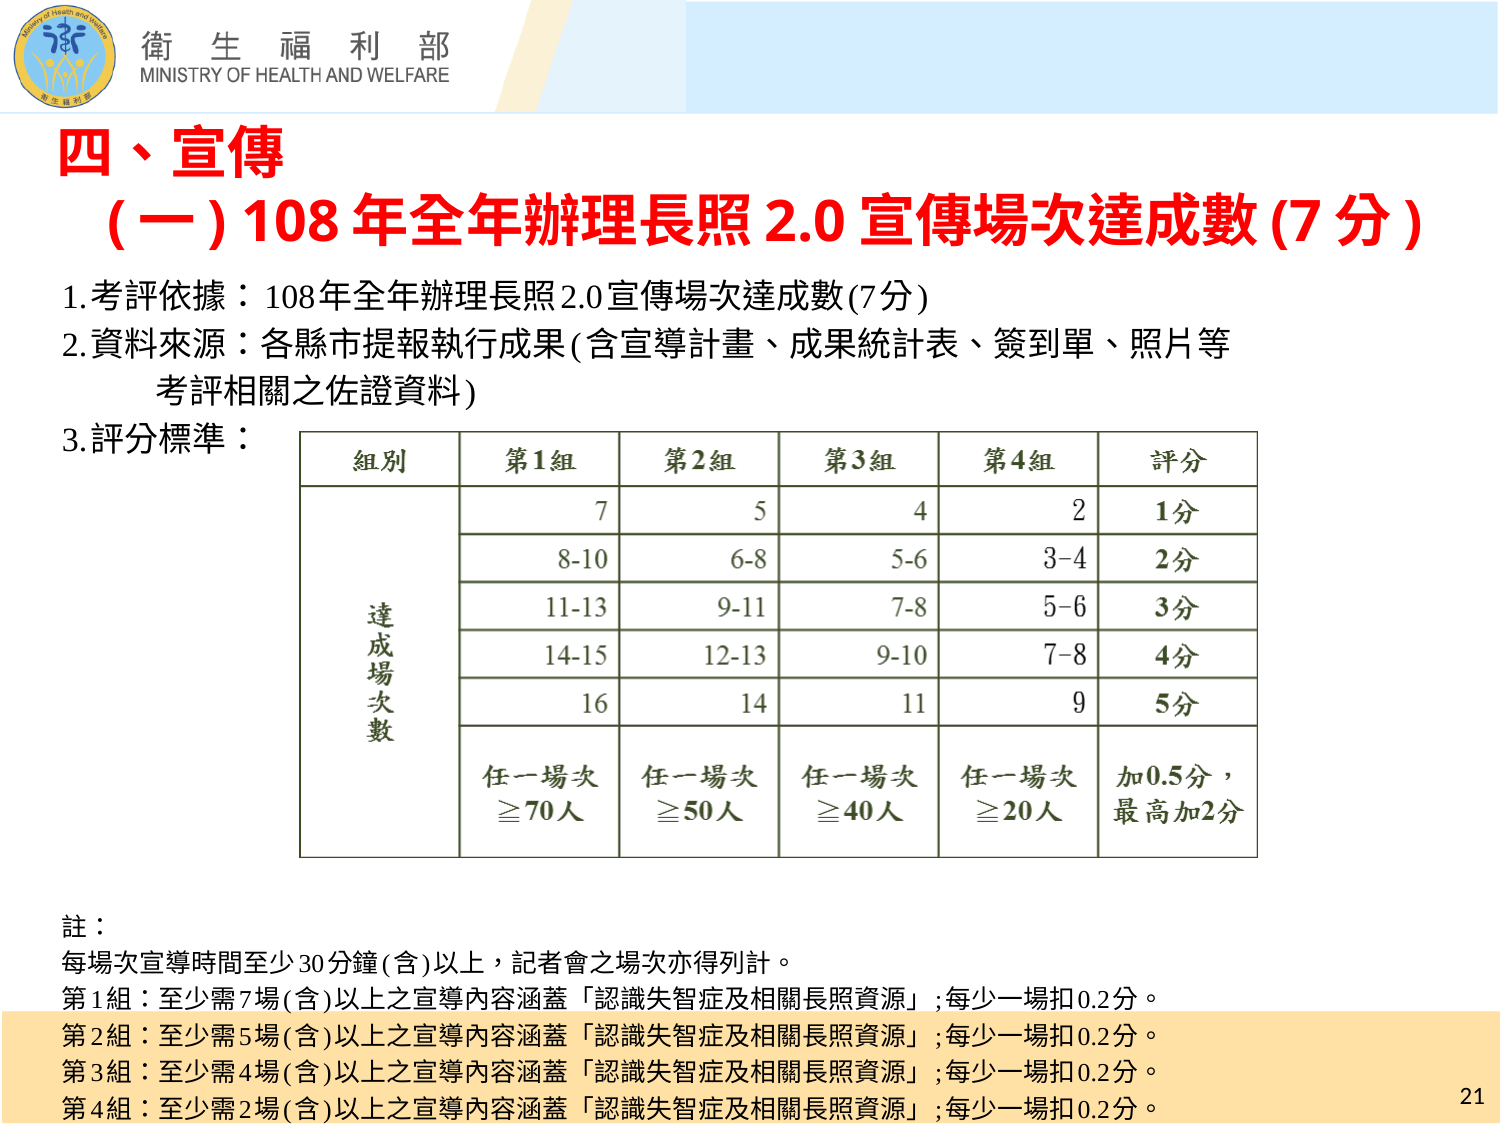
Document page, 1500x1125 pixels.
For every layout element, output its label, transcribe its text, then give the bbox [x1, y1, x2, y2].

picture [0, 0, 686, 112]
title 四、宣傳 (一) 108年全年辦理長照2.0宣傳場次達成數(7分) [41, 78, 1495, 291]
list 1.考評依據：108年全年辦理長照2.0宣傳場次達成數(7分) 2.資料來源：各縣市提報執行成果(含宣導計畫、成果統計表、簽到單、照片等 考評相關之佐證資料) 3.評分標準： 註： 每場次宣導時間至少30分鐘(含)以上，記者會之場次亦得列計。 第1組：至少需7場(含)以上之宣導內容涵蓋「認識失智症及相關長照資源」;每少一場扣0.2分。 第2組：至少需5場(含)以上之宣導內容涵蓋「認識失智症及相關長照資源」;每少一場扣0.2分。 第3組：至少需4場(含)以上之宣導內容涵蓋「認識失智症及相關長照資源」;每少一場扣0.2分。 第4組：至少需2場(含)以上之宣導內容涵蓋「認識失智症及相關長照資源」;每少一場扣0.2分。 [30, 267, 1449, 1125]
slide_number 21 [1449, 1065, 1500, 1125]
picture [299, 431, 1259, 858]
